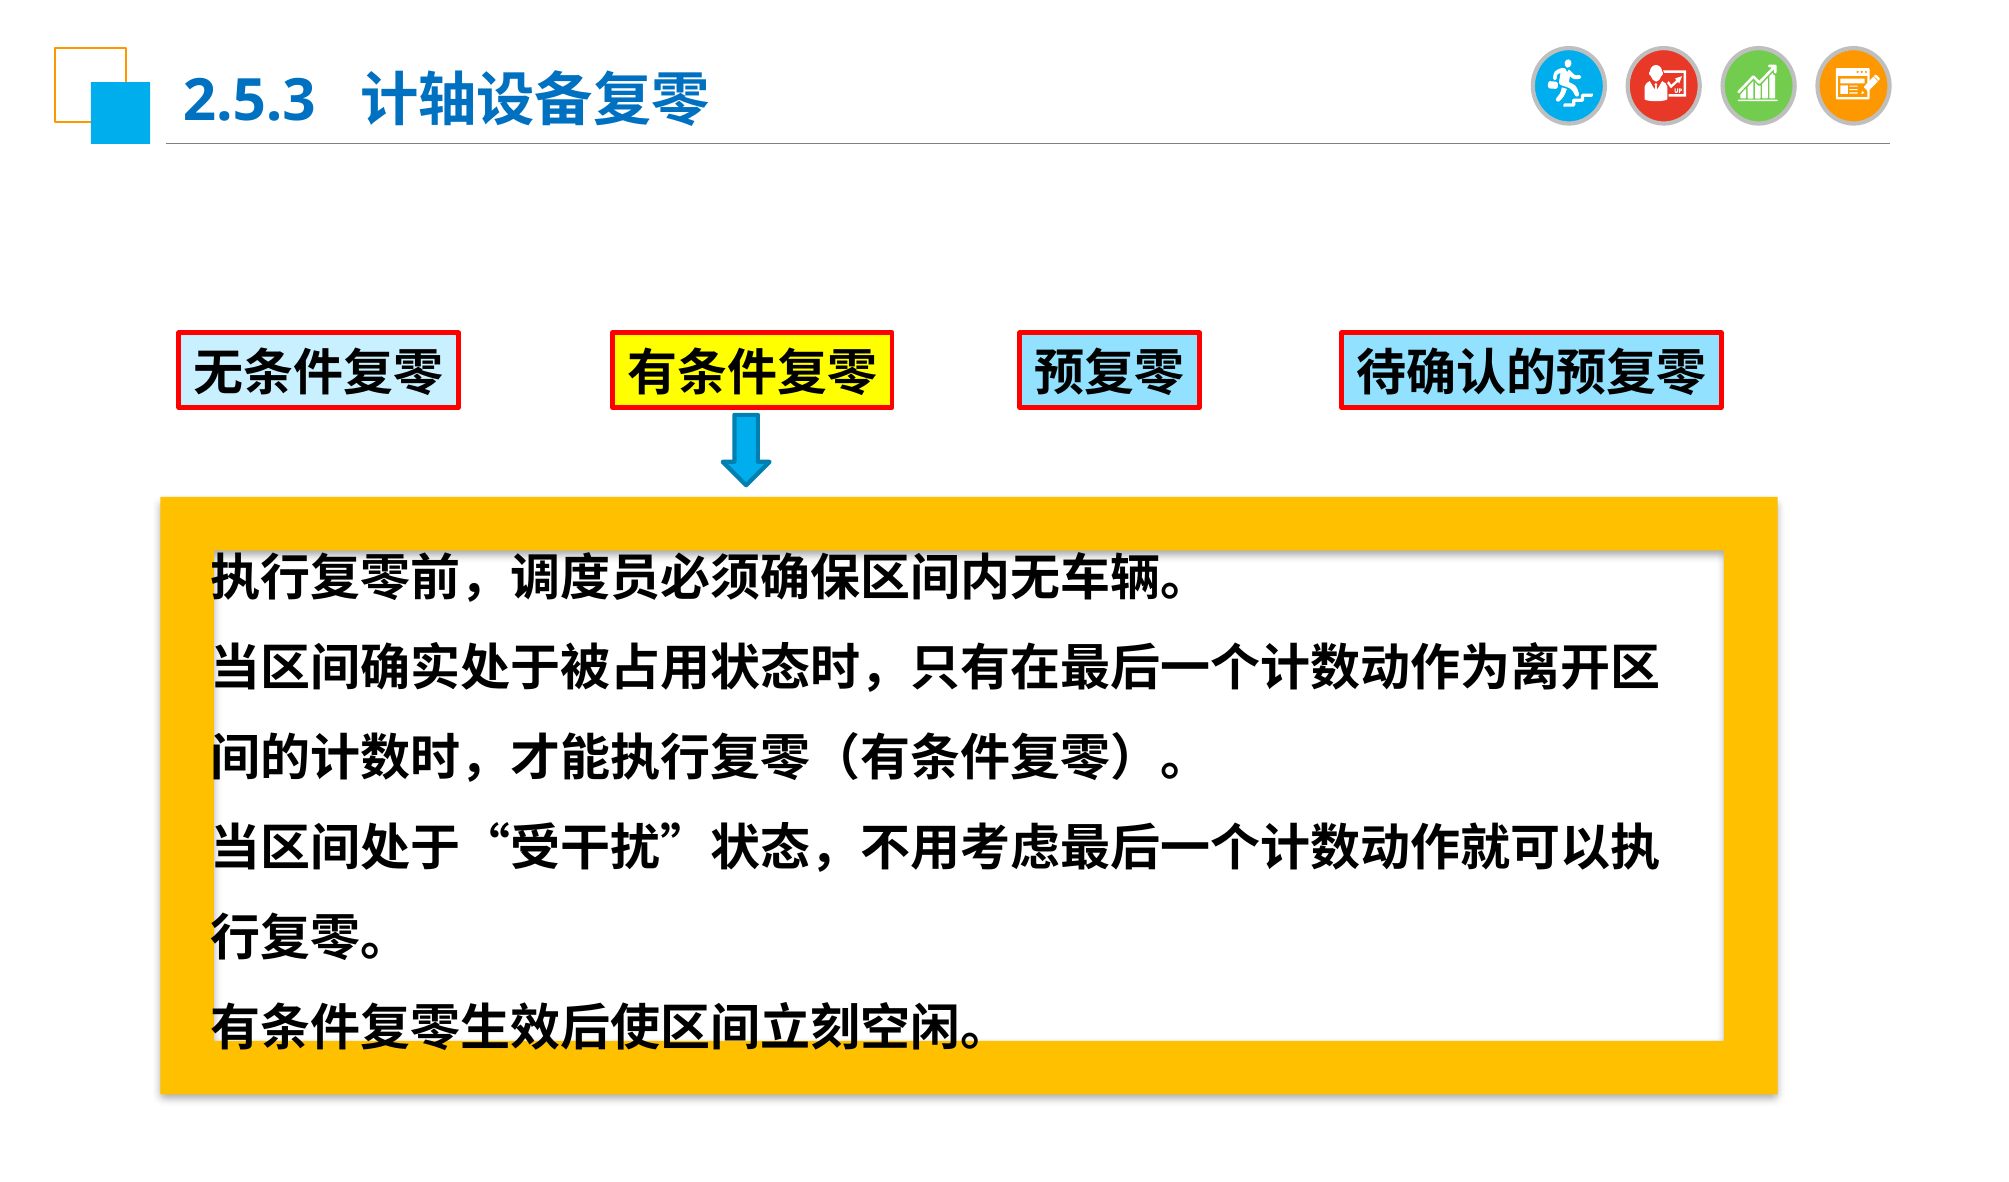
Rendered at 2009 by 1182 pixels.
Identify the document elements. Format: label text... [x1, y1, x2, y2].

text_box 待确认的预复零 [1341, 332, 1722, 408]
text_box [160, 496, 1778, 1095]
text_box [720, 412, 772, 488]
text_box 2.5.3 计轴设备复零 [162, 51, 731, 142]
text_box 无条件复零 [178, 332, 459, 408]
text_box 有条件复零 [612, 332, 893, 408]
text_box 预复零 [1019, 332, 1200, 408]
